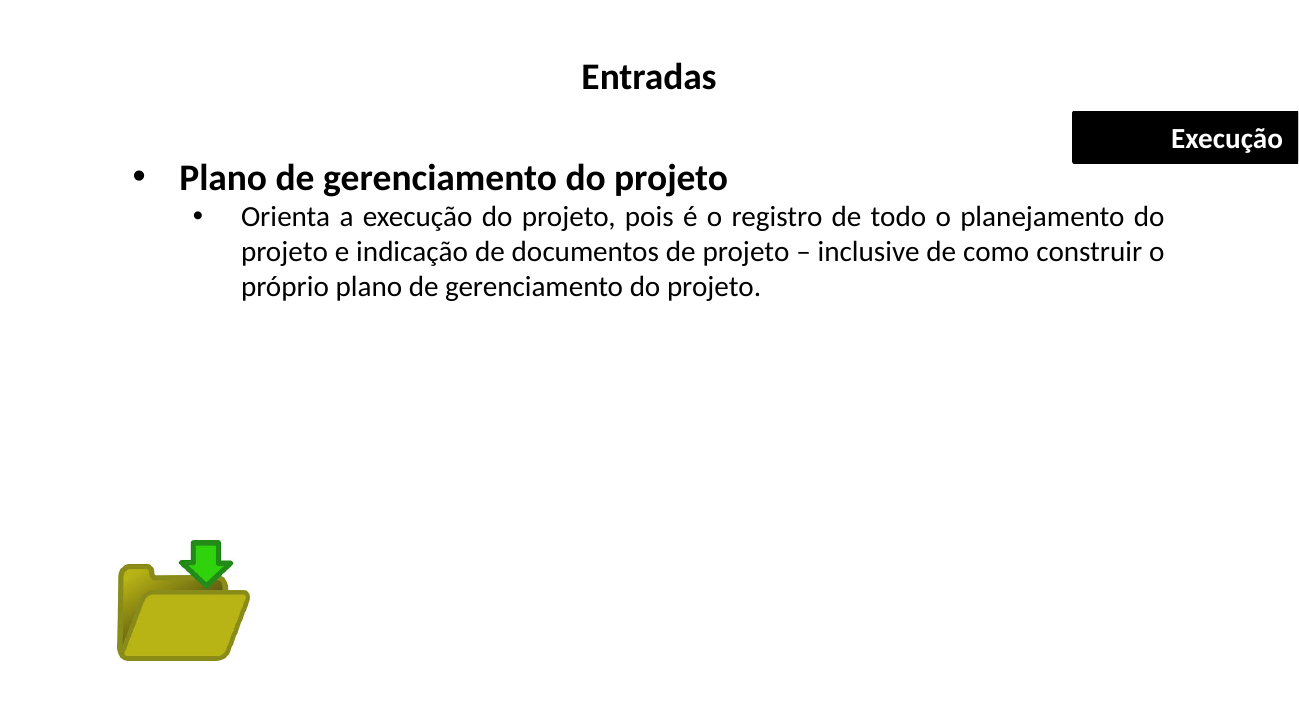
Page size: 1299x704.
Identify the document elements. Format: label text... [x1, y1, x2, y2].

picture [117, 540, 250, 661]
text_box Plano de gerenciamento do projeto Orienta a execução do projeto, pois é o registro de todo o planejamento do projeto e indicação de documentos de projeto – inclusive de como construir o próprio plano de gerenciamento do projeto. [117, 145, 1181, 312]
text_box Execução [1074, 112, 1299, 162]
text_box Entradas [0, 44, 1299, 106]
